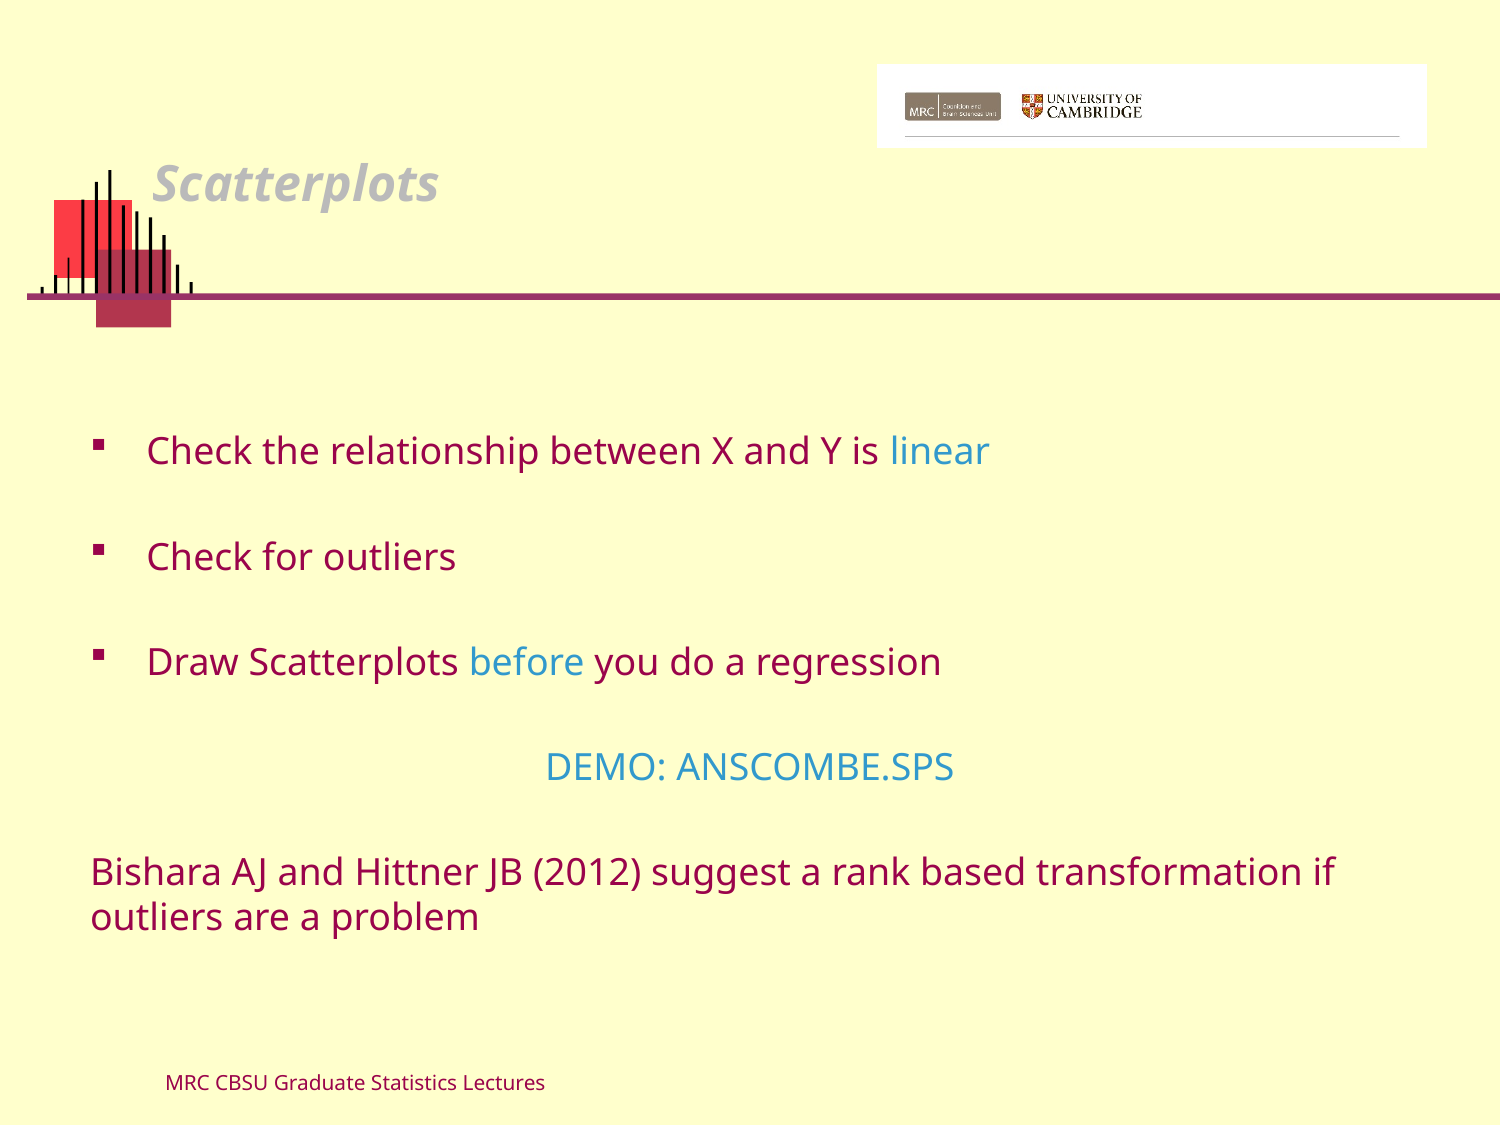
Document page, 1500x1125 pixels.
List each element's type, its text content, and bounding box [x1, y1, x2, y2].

footer MRC CBSU Graduate Statistics Lectures [149, 1062, 988, 1101]
list Check the relationship between X and Y is linear Check for outliers Draw Scatterplots before you do a regression DEMO: ANSCOMBE.SPS Bishara AJ and Hittner JB (2012) suggest a rank based transformation if outliers are a problem [75, 262, 1425, 1038]
title Scatterplots [137, 137, 988, 233]
picture [877, 64, 1427, 148]
